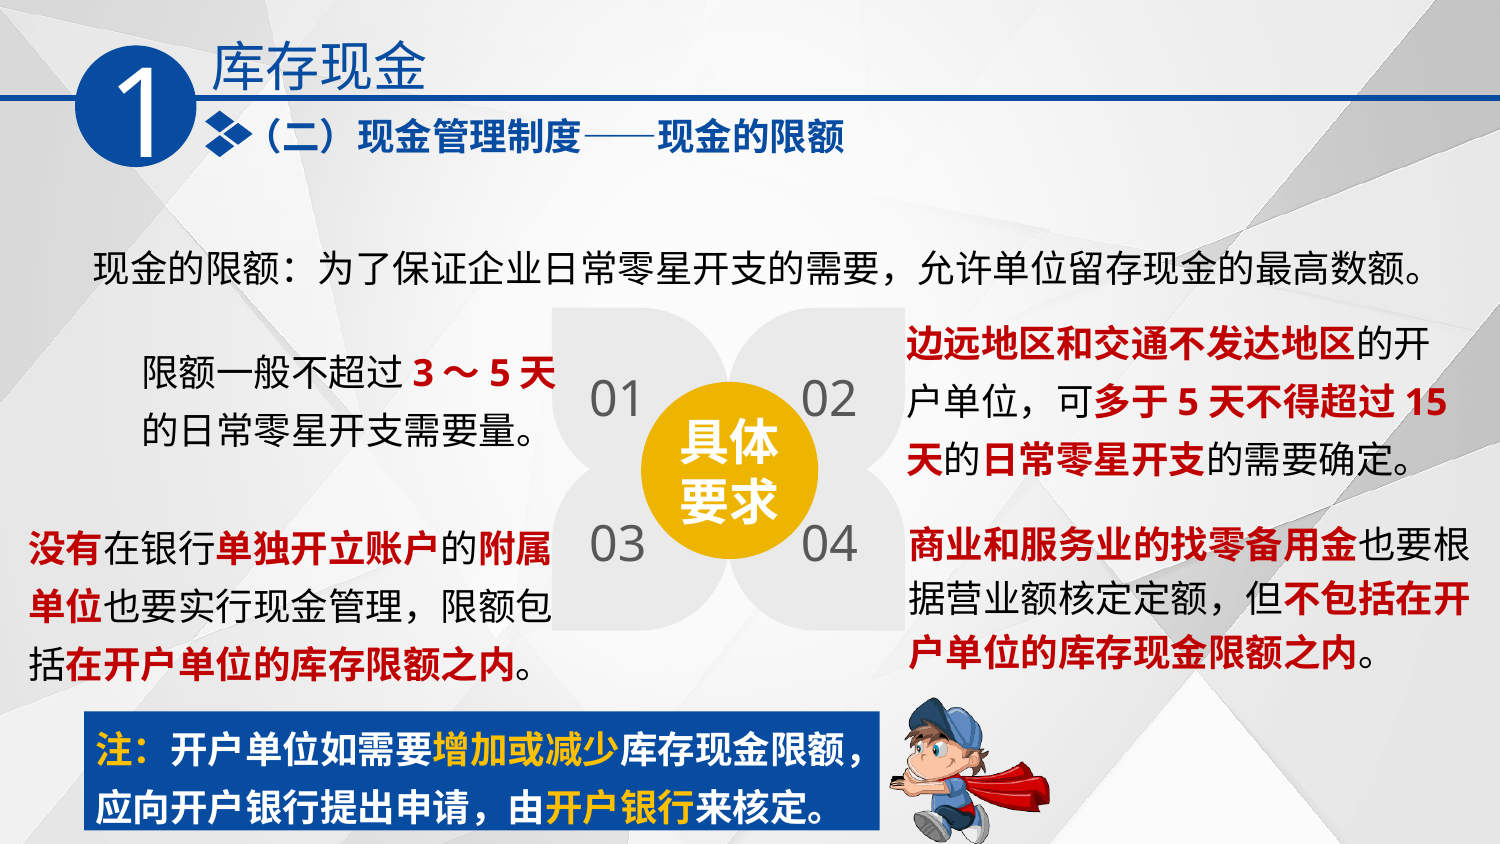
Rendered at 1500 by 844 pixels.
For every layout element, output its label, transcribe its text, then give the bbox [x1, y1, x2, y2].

text_box 1 [84, 107, 203, 171]
text_box 注：开户单位如需要增加或减少库存现金限额，应向开户银行提出申请，由开户银行来核定。 [82, 709, 882, 832]
text_box 限额一般不超过3～5天的日常零星开支需要量。 [129, 330, 581, 459]
text_box [75, 107, 84, 138]
text_box 01 [549, 305, 730, 469]
text_box 库存现金 [198, 37, 510, 92]
text_box 04 [728, 469, 900, 633]
picture [0, 101, 1500, 844]
text_box 商业和服务业的找零备用金也要根据营业额核定定额，但不包括在开户单位的库存现金限额之内。 [896, 505, 1494, 680]
text_box 边远地区和交通不发达地区的开户单位，可多于5天不得超过15天的日常零星开支的需要确定。 [894, 300, 1464, 488]
text_box 具体要求 [639, 379, 821, 562]
text_box [205, 110, 235, 133]
text_box 03 [557, 451, 729, 633]
text_box [205, 135, 235, 158]
text_box 1 [84, 45, 203, 97]
picture [0, 0, 1500, 95]
text_box 现金的限额：为了保证企业日常零星开支的需要，允许单位留存现金的最高数额。 [77, 214, 1494, 298]
text_box [223, 122, 253, 145]
text_box [75, 74, 84, 97]
text_box （二）现金管理制度——现金的限额 [232, 107, 857, 164]
text_box 没有在银行单独开立账户的附属单位也要实行现金管理，限额包括在开户单位的库存限额之内。 [17, 505, 580, 692]
text_box 02 [728, 305, 894, 487]
